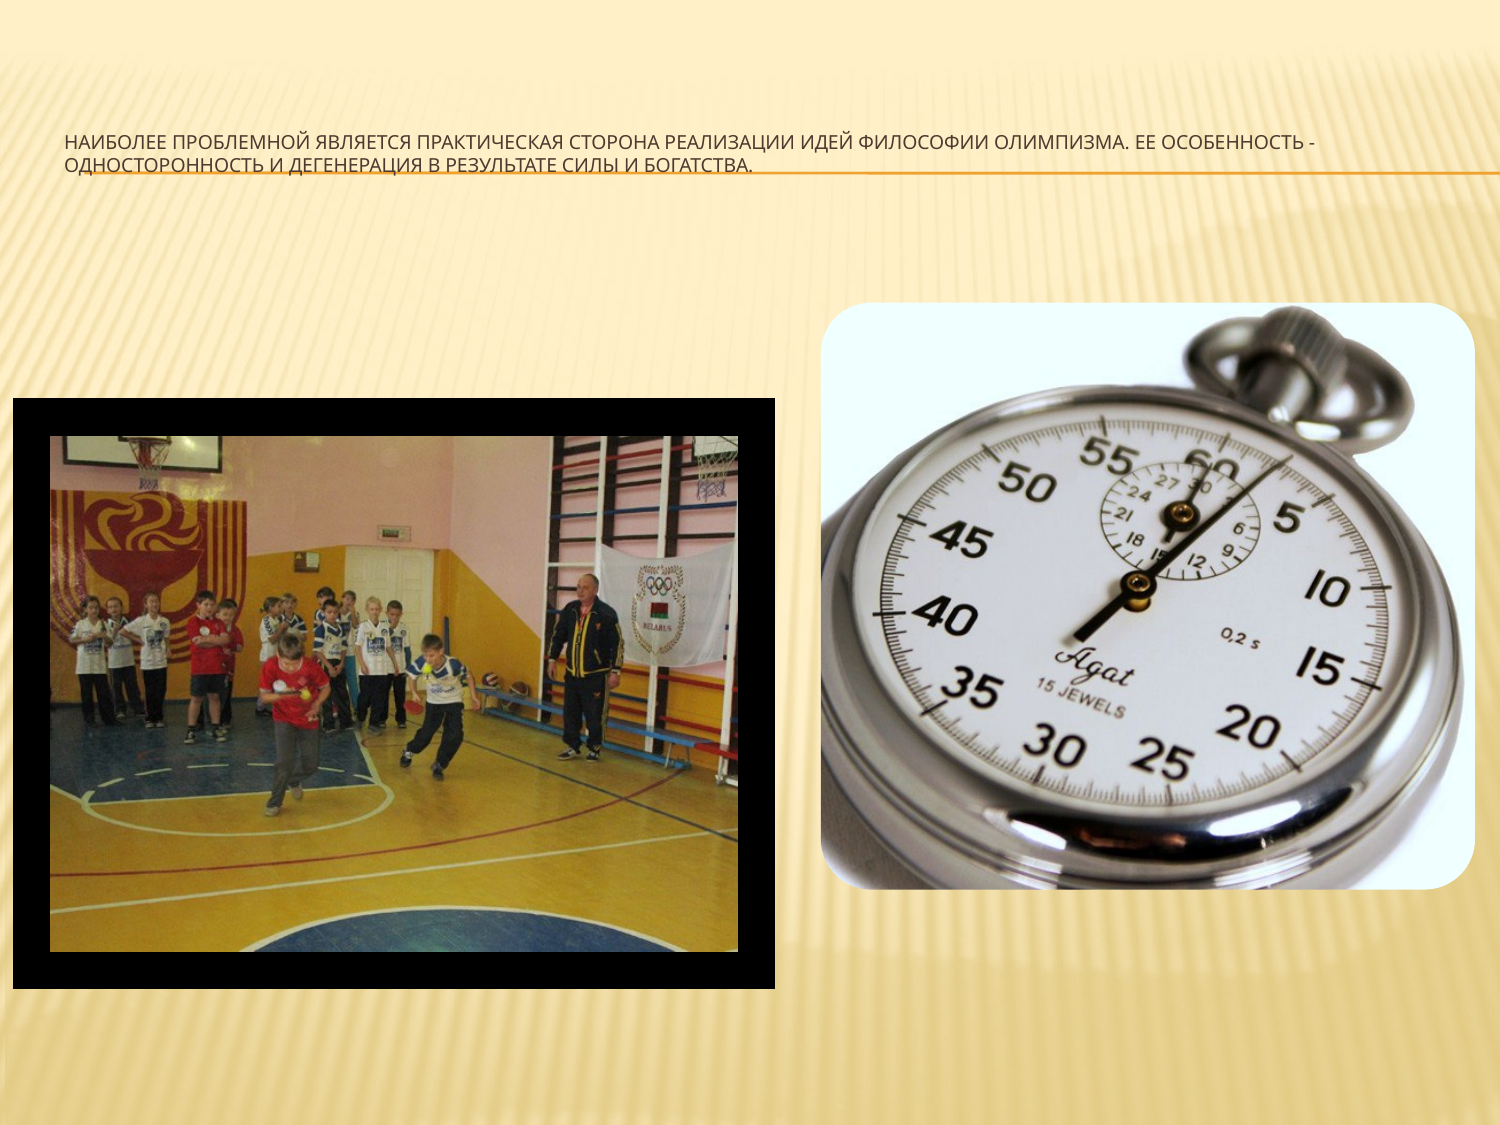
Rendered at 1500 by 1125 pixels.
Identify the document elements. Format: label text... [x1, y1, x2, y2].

title Наиболее проблемной является практическая сторона реализации идей философии олимпизма. Ее особенность - односторонность и дегенерация в результате силы и богатства. [49, 75, 1475, 213]
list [49, 435, 738, 952]
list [820, 302, 1476, 890]
